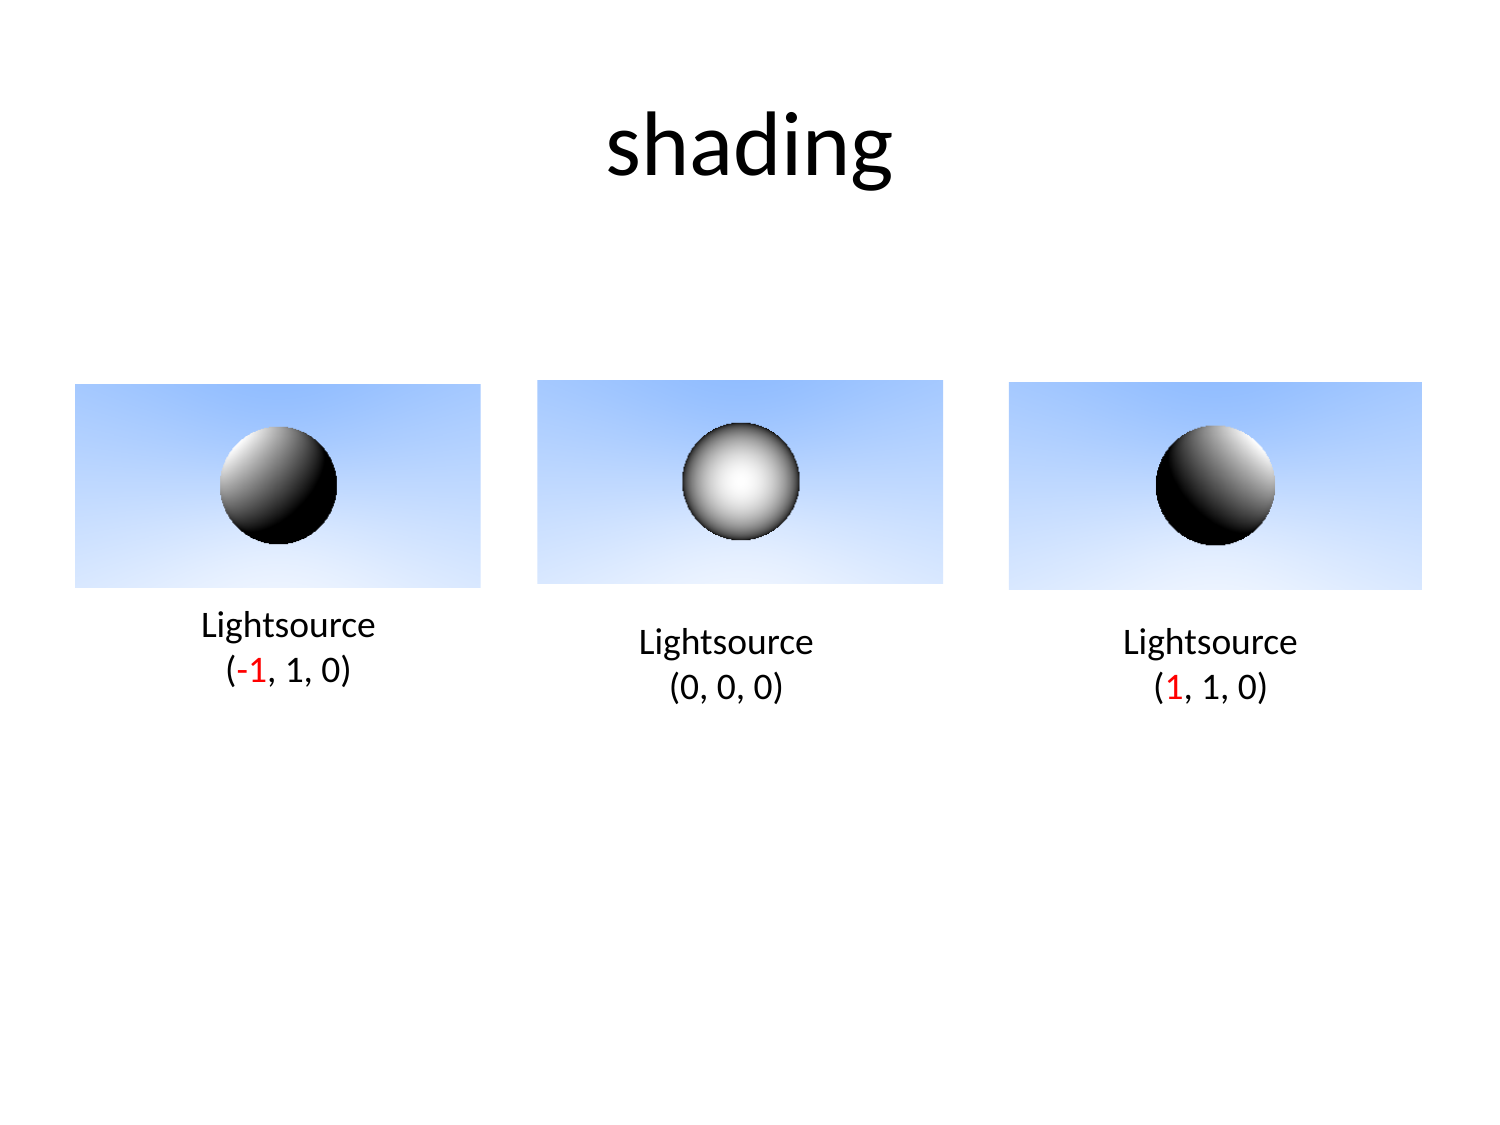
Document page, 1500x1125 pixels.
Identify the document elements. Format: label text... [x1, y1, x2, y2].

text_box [537, 380, 944, 584]
text_box Lightsource (0, 0, 0) [584, 609, 869, 715]
title shading [75, 45, 1425, 233]
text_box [74, 384, 481, 588]
text_box Lightsource (1, 1, 0) [1068, 609, 1353, 715]
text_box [1008, 382, 1422, 590]
text_box Lightsource (-1, 1, 0) [146, 596, 431, 698]
